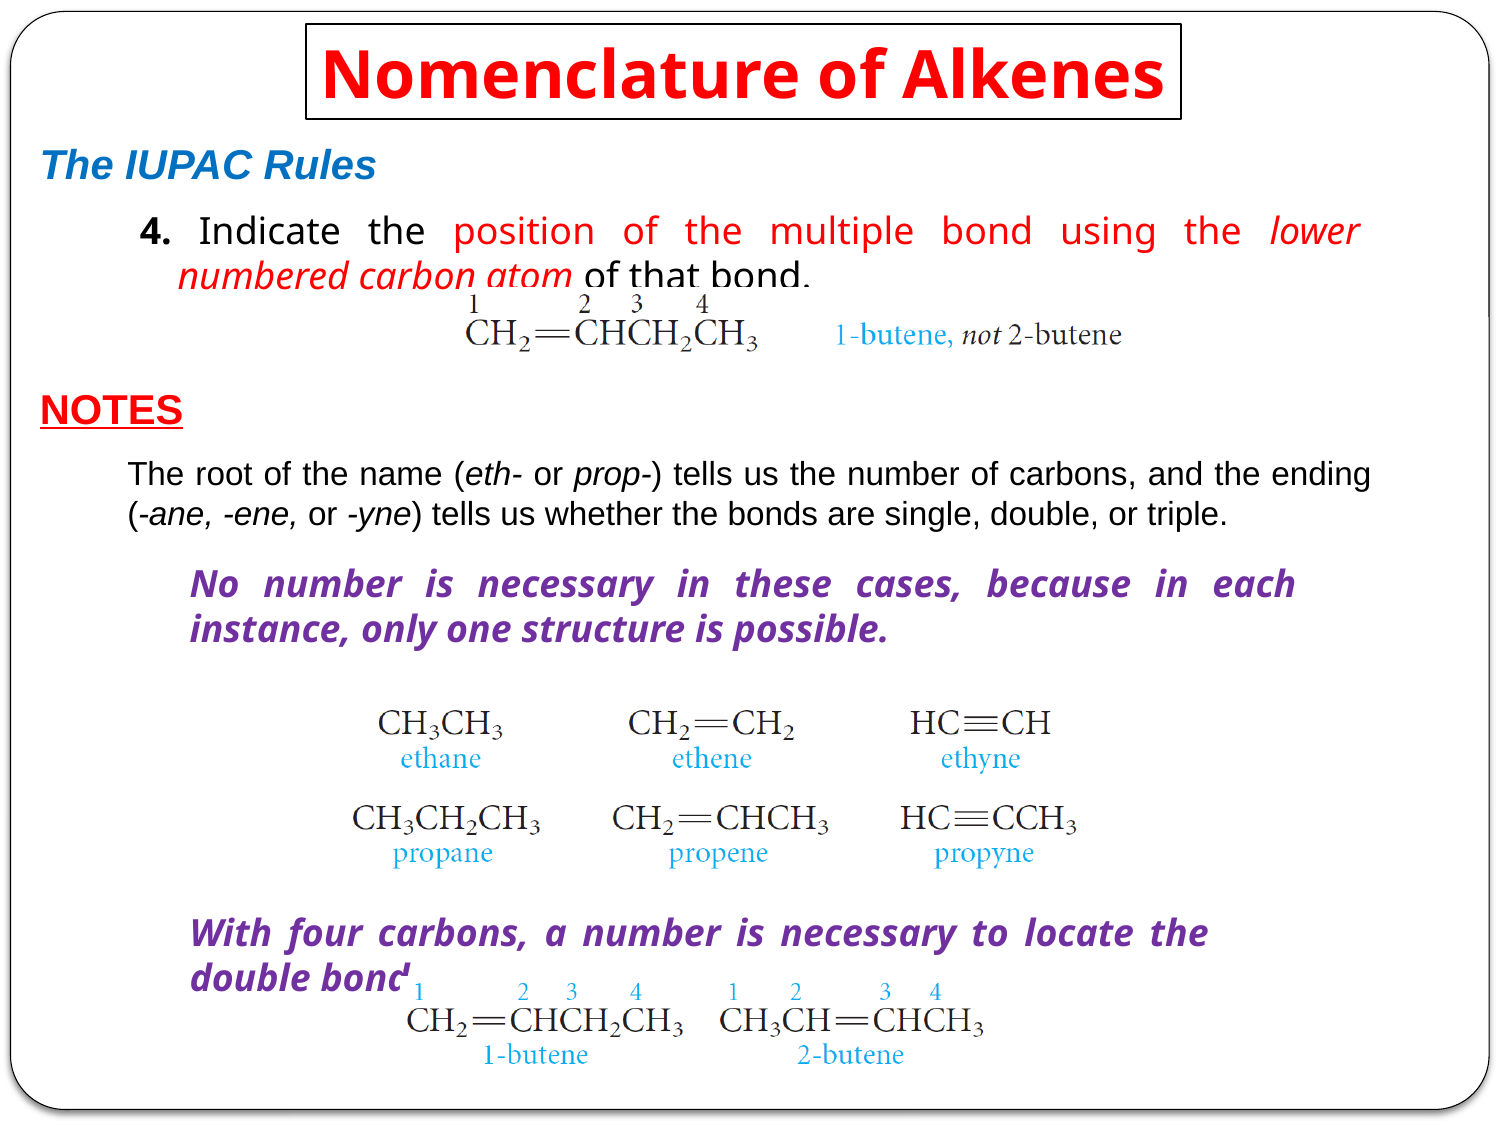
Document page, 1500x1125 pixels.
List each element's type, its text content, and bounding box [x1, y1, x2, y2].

text_box 4. Indicate the position of the multiple bond using the lower numbered carbon atom of that bond. [125, 199, 1375, 305]
text_box The root of the name (eth- or prop-) tells us the number of carbons, and the ending (-ane, -ene, or -yne) tells us whether the bonds are single, double, or triple. [112, 444, 1388, 540]
text_box Nomenclature of Alkenes [305, 23, 1182, 120]
picture [399, 976, 988, 1076]
picture [349, 704, 1082, 876]
picture [462, 287, 1124, 357]
text_box NOTES [24, 375, 213, 440]
text_box The IUPAC Rules [24, 130, 413, 196]
text_box With four carbons, a number is necessary to locate the double bond. [174, 901, 1225, 1007]
text_box No number is necessary in these cases, because in each instance, only one structure is possible. [174, 552, 1313, 657]
